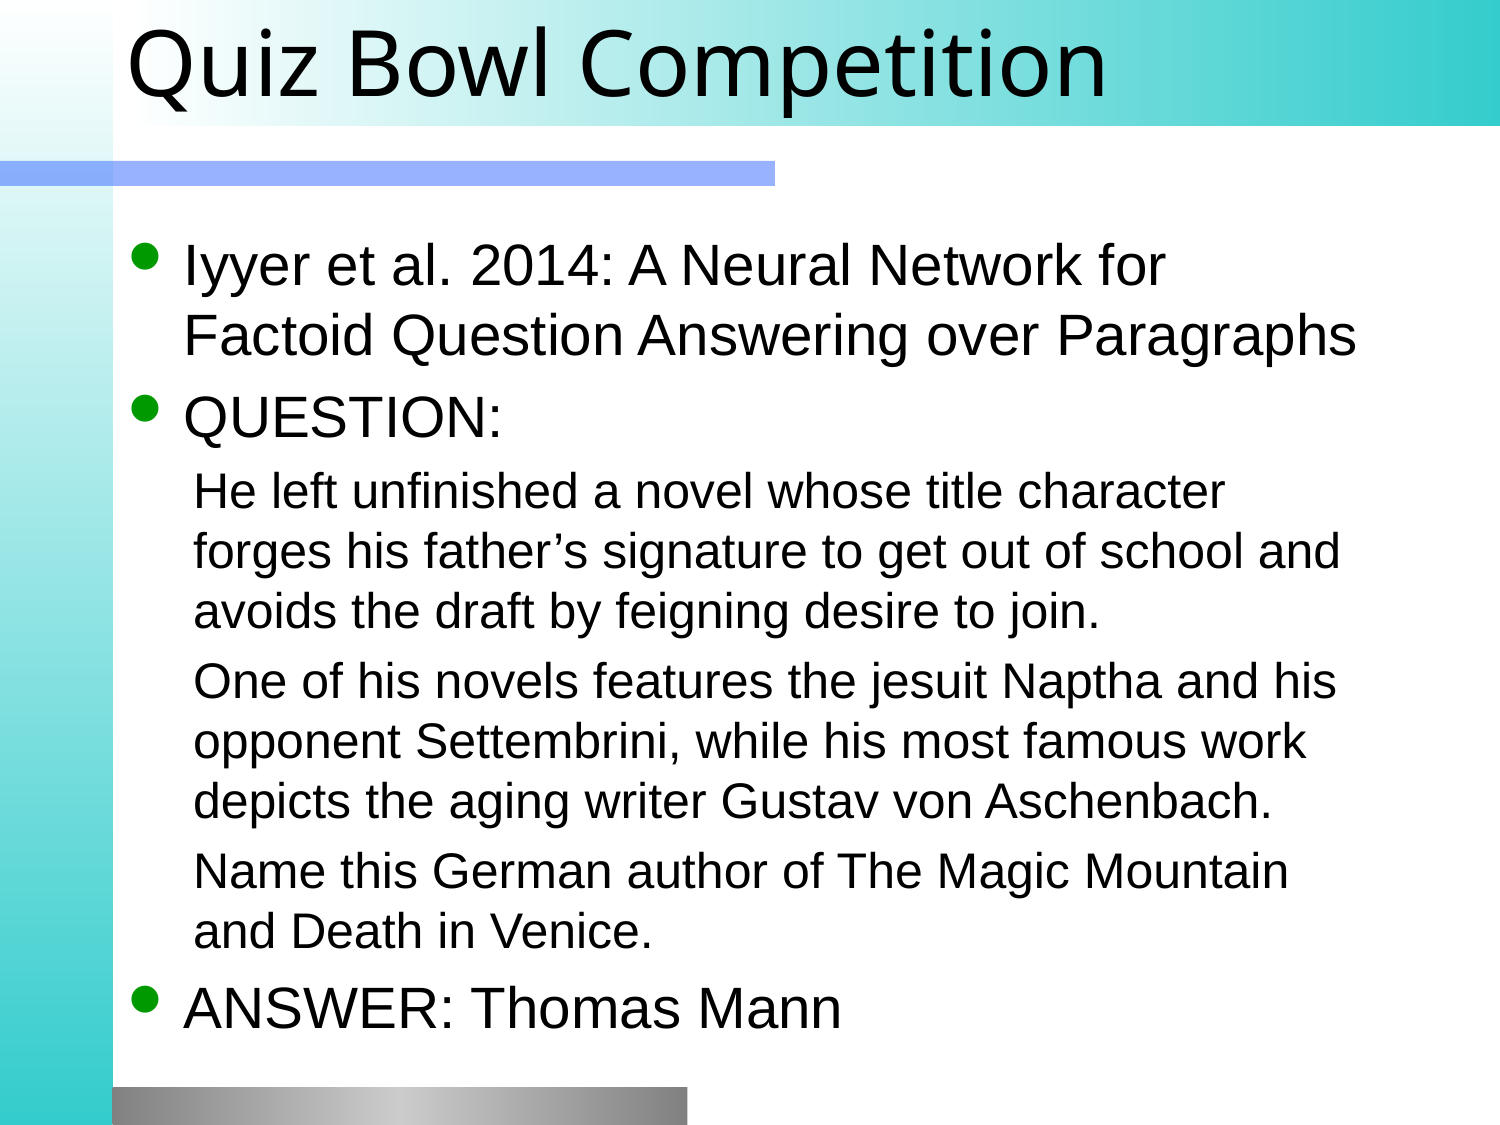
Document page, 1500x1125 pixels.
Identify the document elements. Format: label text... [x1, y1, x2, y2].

list Iyyer et al. 2014: A Neural Network for Factoid Question Answering over Paragraphs QUESTION: He left unfinished a novel whose title character forges his father’s signature to get out of school and avoids the draft by feigning desire to join. One of his novels features the jesuit Naptha and his opponent Settembrini, while his most famous work depicts the aging writer Gustav von Aschenbach. Name this German author of The Magic Mountain and Death in Venice. ANSWER: Thomas Mann [112, 219, 1388, 1073]
title Quiz Bowl Competition [110, 0, 1386, 121]
